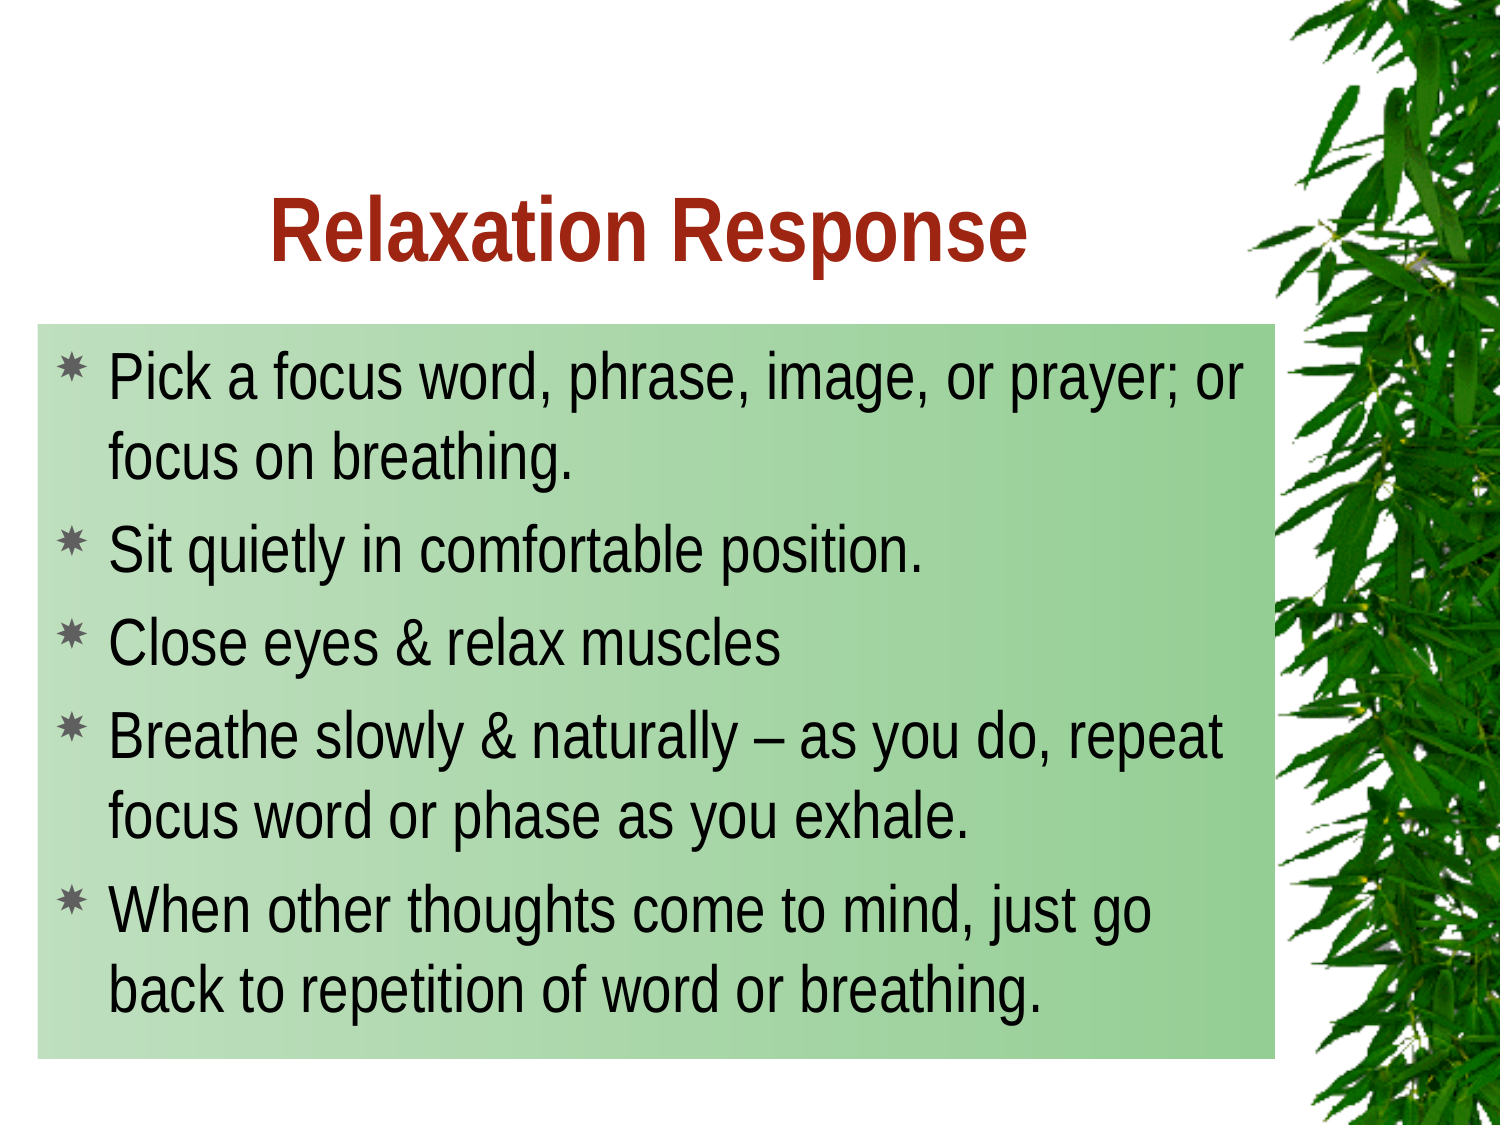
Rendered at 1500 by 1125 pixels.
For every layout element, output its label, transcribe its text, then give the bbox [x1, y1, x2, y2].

picture [1206, 0, 1500, 1125]
list Pick a focus word, phrase, image, or prayer; or focus on breathing. Sit quietly in comfortable position. Close eyes & relax muscles Breathe slowly & naturally – as you do, repeat focus word or phase as you exhale. When other thoughts come to mind, just go back to repetition of word or breathing. [37, 324, 1276, 1059]
title Relaxation Response [37, 52, 1263, 288]
